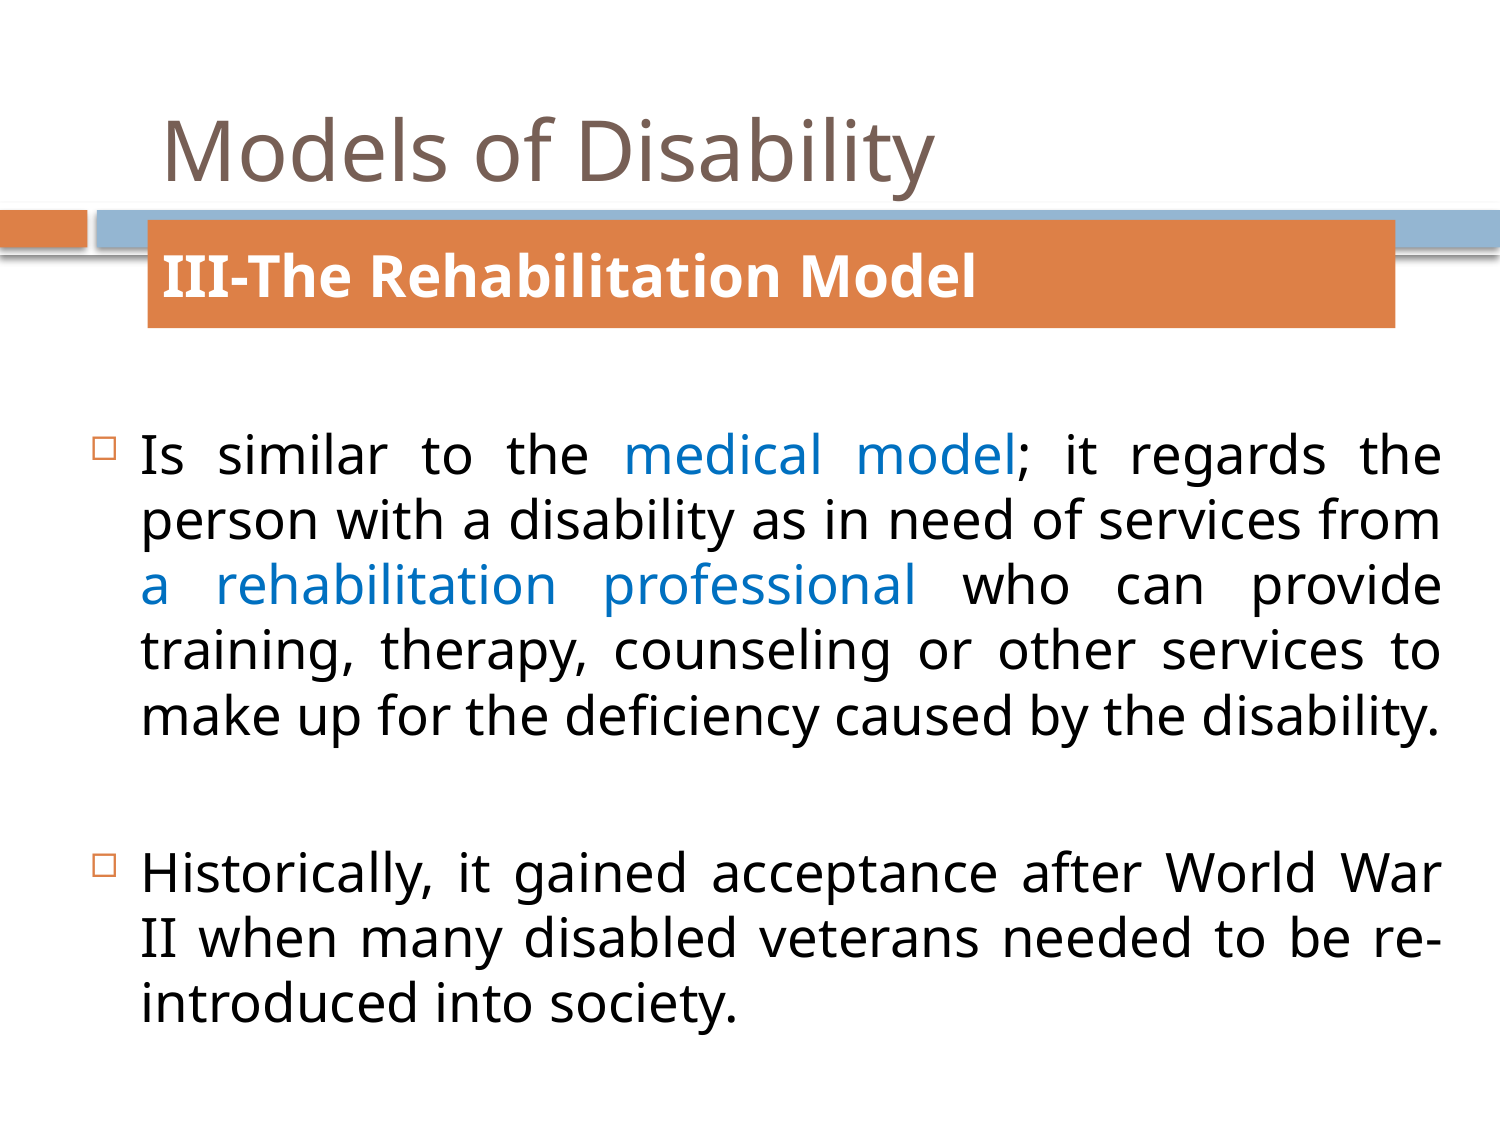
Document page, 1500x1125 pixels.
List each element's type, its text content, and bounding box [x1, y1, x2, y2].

list III-The Rehabilitation Model [147, 219, 1396, 329]
list Is similar to the medical model; it regards the person with a disability as in need of services from a rehabilitation professional who can provide training, therapy, counseling or other services to make up for the deficiency caused by the disability. Historically, it gained acceptance after World War II when many disabled veterans needed to be re-introduced into society. [75, 412, 1459, 1044]
title Models of Disability [123, 90, 1474, 207]
